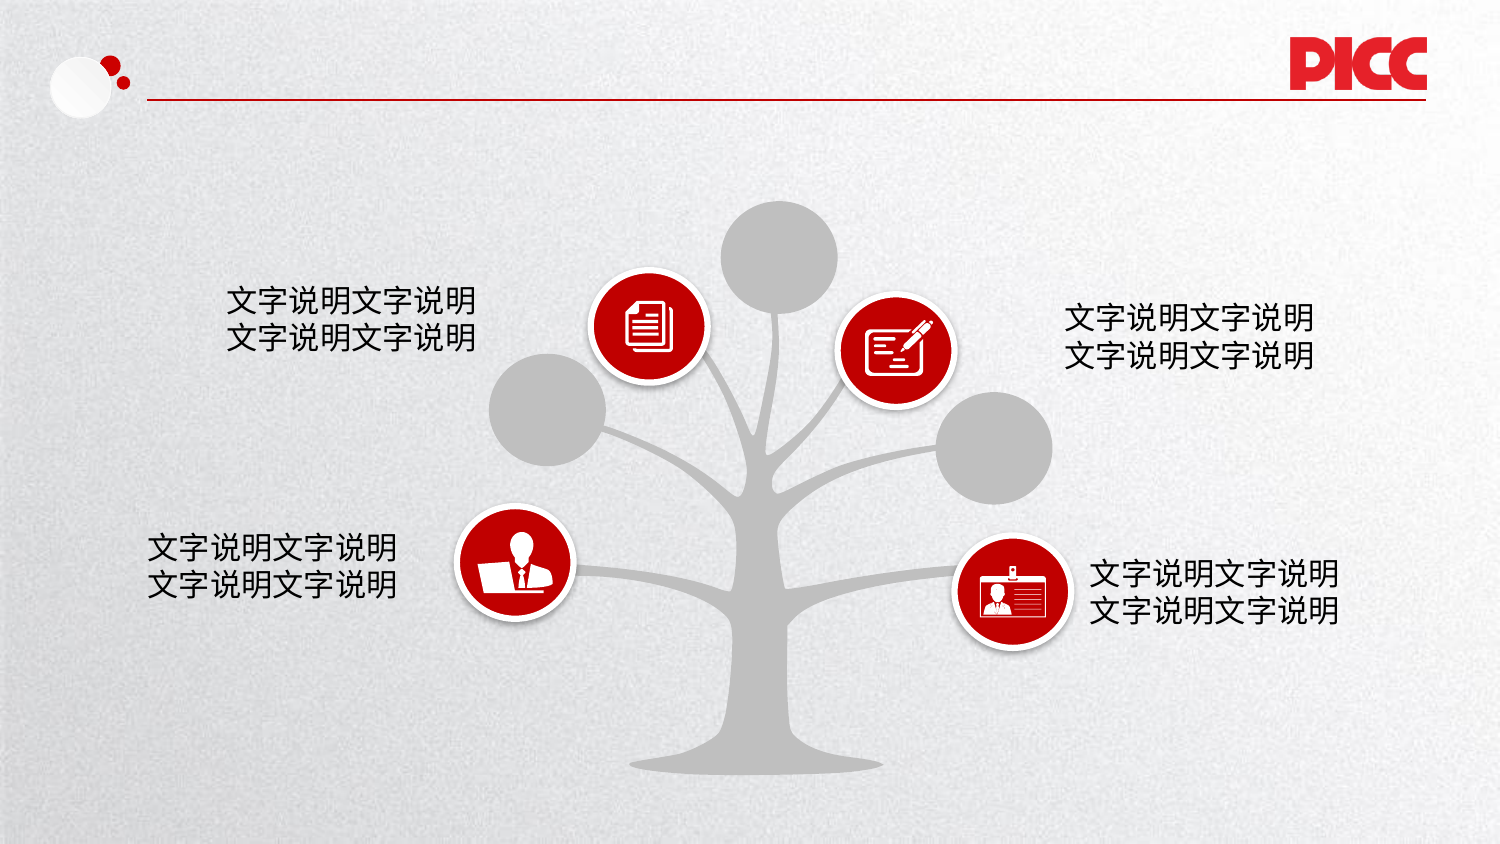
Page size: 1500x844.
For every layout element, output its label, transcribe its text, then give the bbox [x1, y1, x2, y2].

picture [0, 0, 1500, 844]
text_box 文字说明文字说明 文字说明文字说明 [135, 522, 419, 609]
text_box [456, 200, 1072, 777]
text_box 文字说明文字说明 文字说明文字说明 [1077, 547, 1361, 635]
text_box 文字说明文字说明 文字说明文字说明 [214, 274, 451, 362]
text_box 文字说明文字说明 文字说明文字说明 [1077, 292, 1335, 380]
